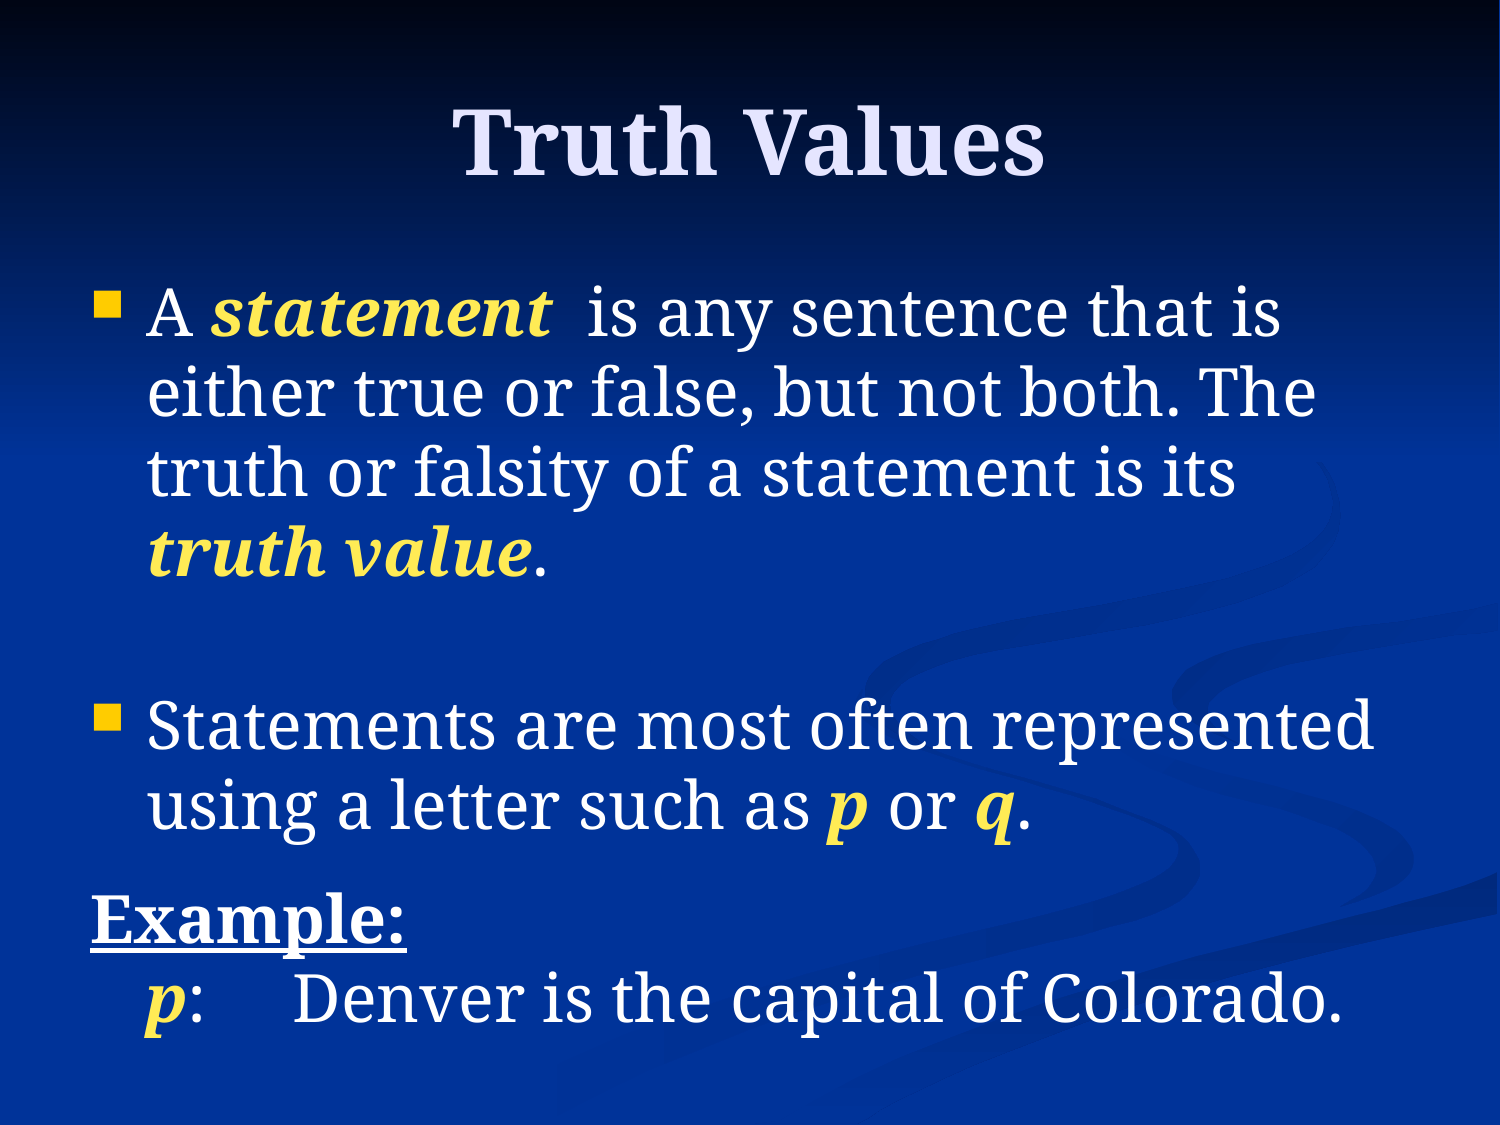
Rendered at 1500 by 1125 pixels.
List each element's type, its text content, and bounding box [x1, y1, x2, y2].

title Truth Values [74, 44, 1426, 233]
list A statement is any sentence that is either true or false, but not both. The truth or falsity of a statement is its truth value. Statements are most often represented using a letter such as p or q. Example: p: Denver is the capital of Colorado. [74, 262, 1426, 1006]
